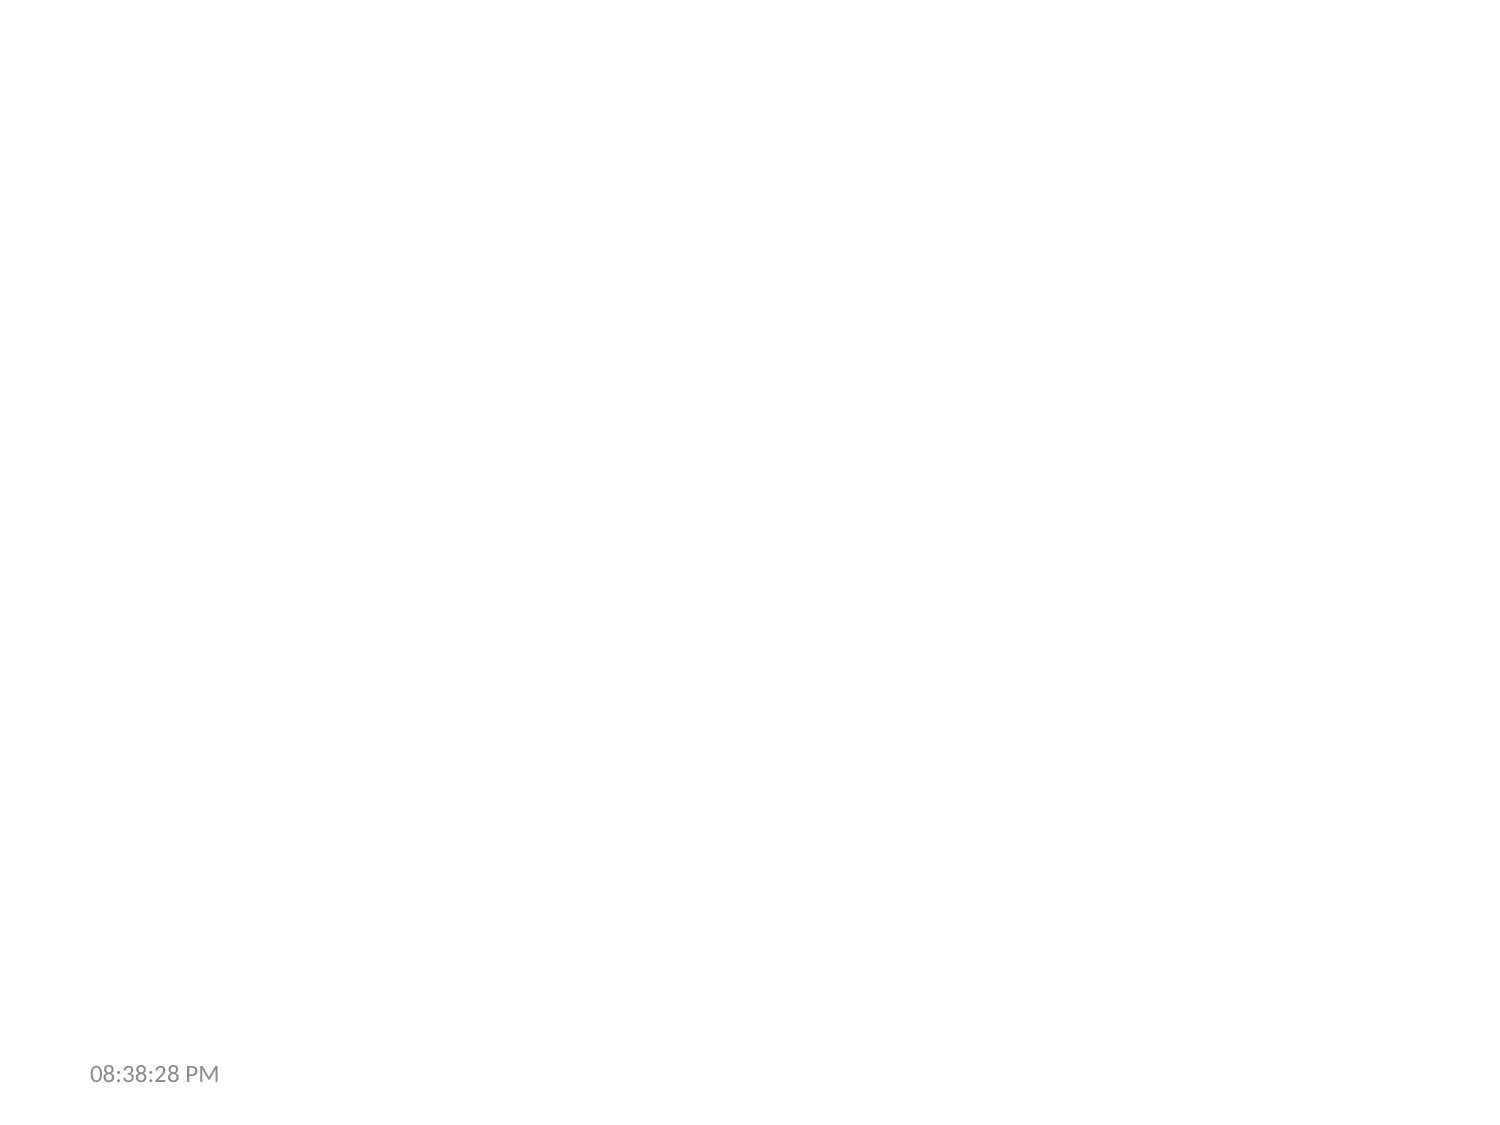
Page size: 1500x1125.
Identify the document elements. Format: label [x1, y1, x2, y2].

slide_number [75, 1042, 425, 1103]
